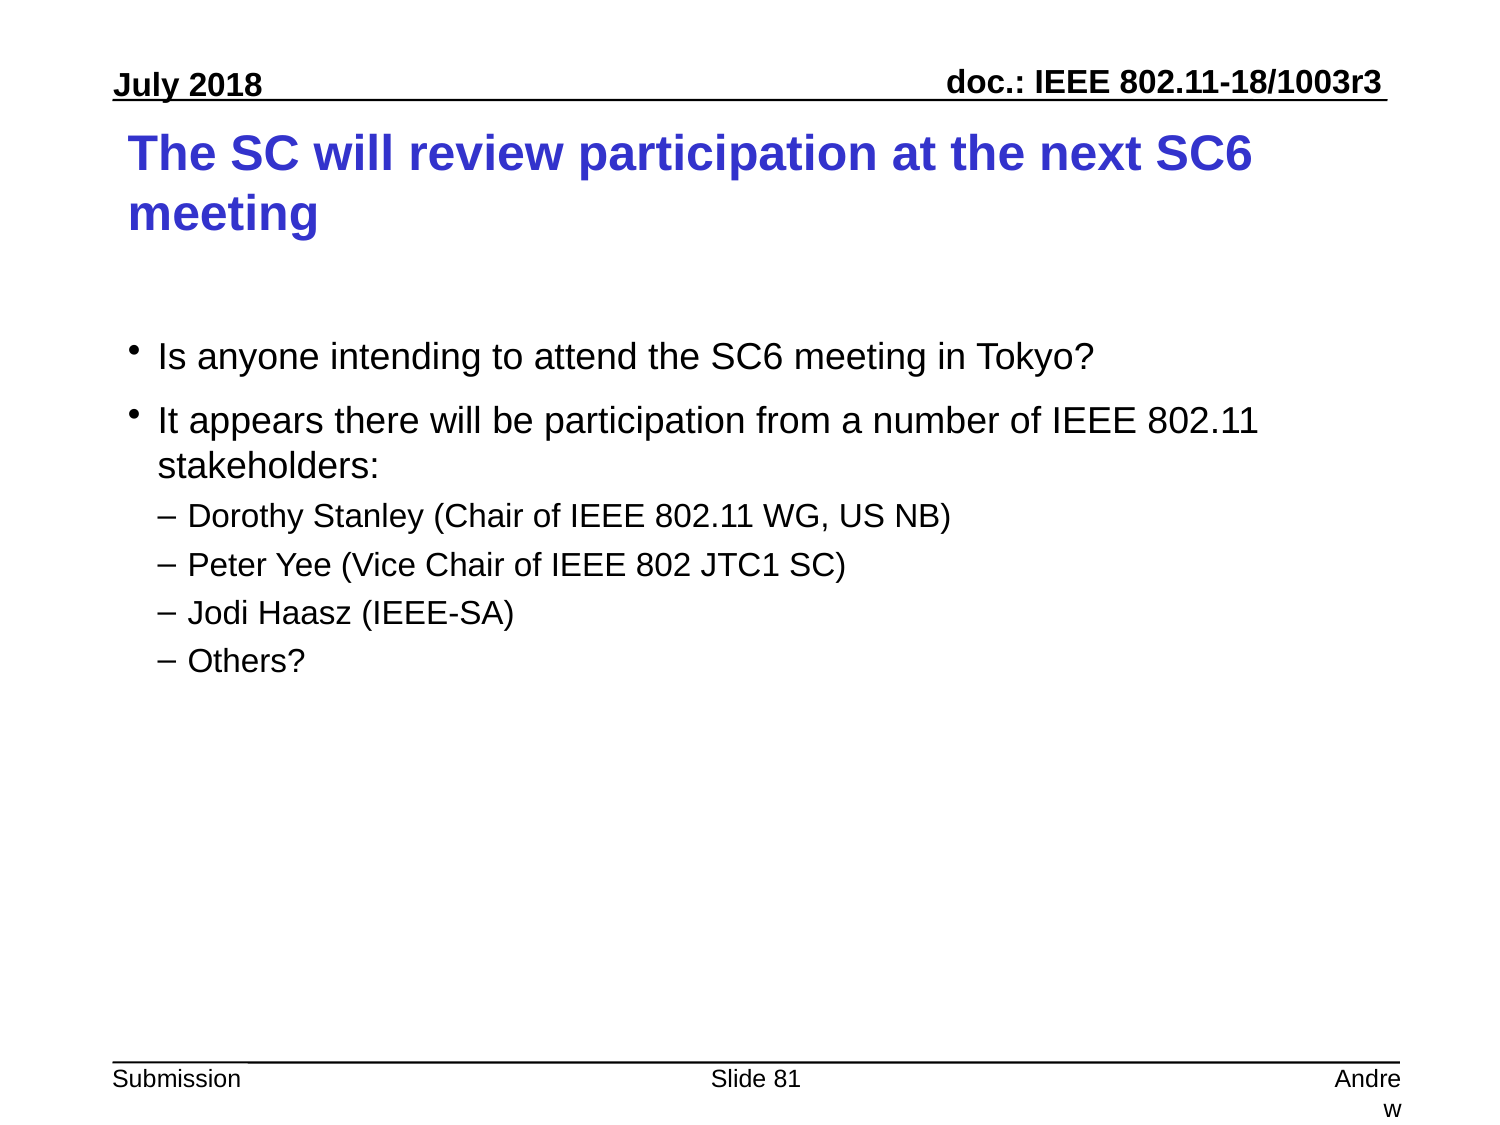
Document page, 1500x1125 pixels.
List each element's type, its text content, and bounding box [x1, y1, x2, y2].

slide_number Slide 81 [709, 1061, 803, 1093]
list Is anyone intending to attend the SC6 meeting in Tokyo? It appears there will be participation from a number of IEEE 802.11 stakeholders: Dorothy Stanley (Chair of IEEE 802.11 WG, US NB) Peter Yee (Vice Chair of IEEE 802 JTC1 SC) Jodi Haasz (IEEE-SA) Others? [112, 324, 1388, 1000]
title The SC will review participation at the next SC6 meeting [112, 112, 1388, 288]
footer Andrew Myles, Cisco [1320, 1061, 1402, 1093]
